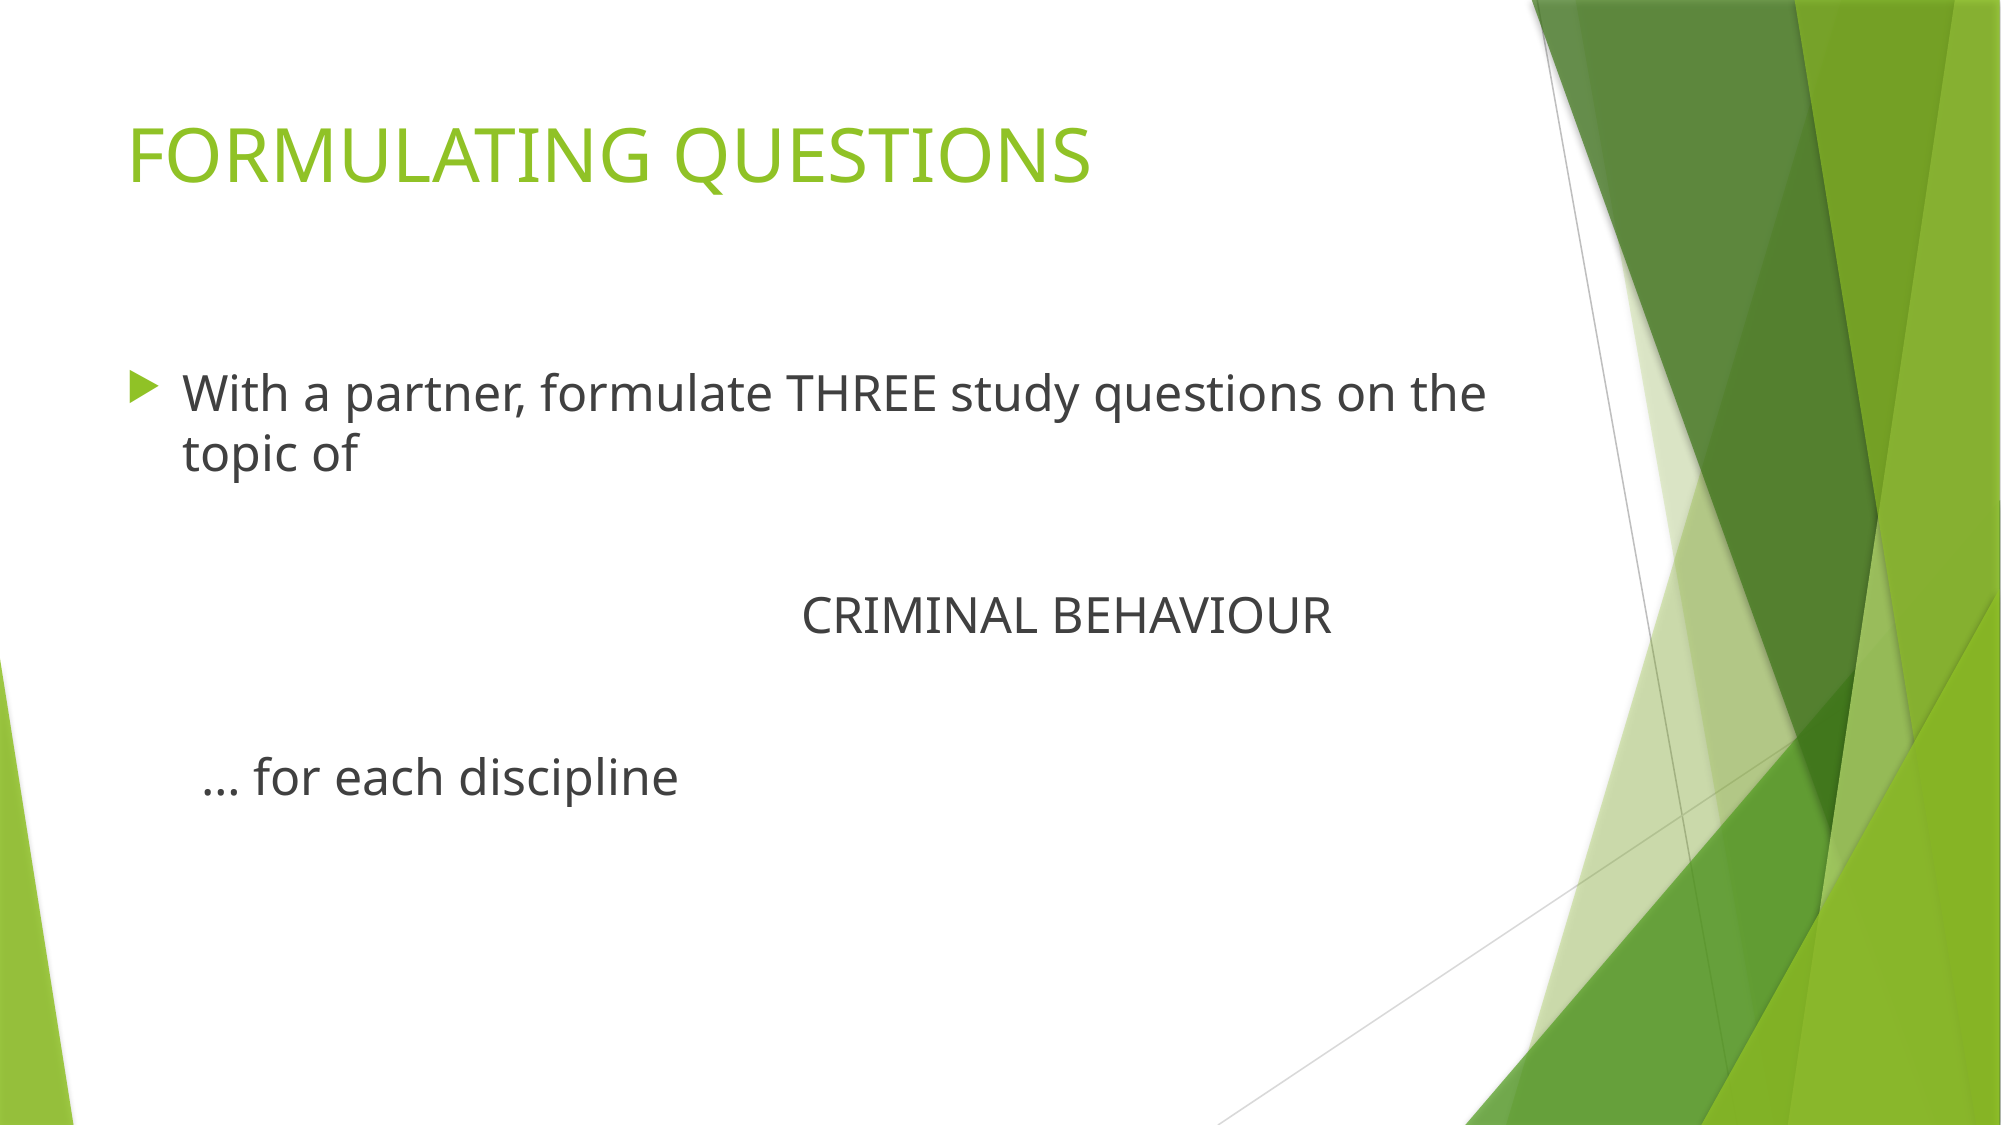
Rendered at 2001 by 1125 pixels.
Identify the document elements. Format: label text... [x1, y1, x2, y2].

list With a partner, formulate THREE study questions on the topic of CRIMINAL BEHAVIOUR … for each discipline [111, 354, 1522, 992]
title FORMULATING QUESTIONS [111, 99, 1522, 317]
